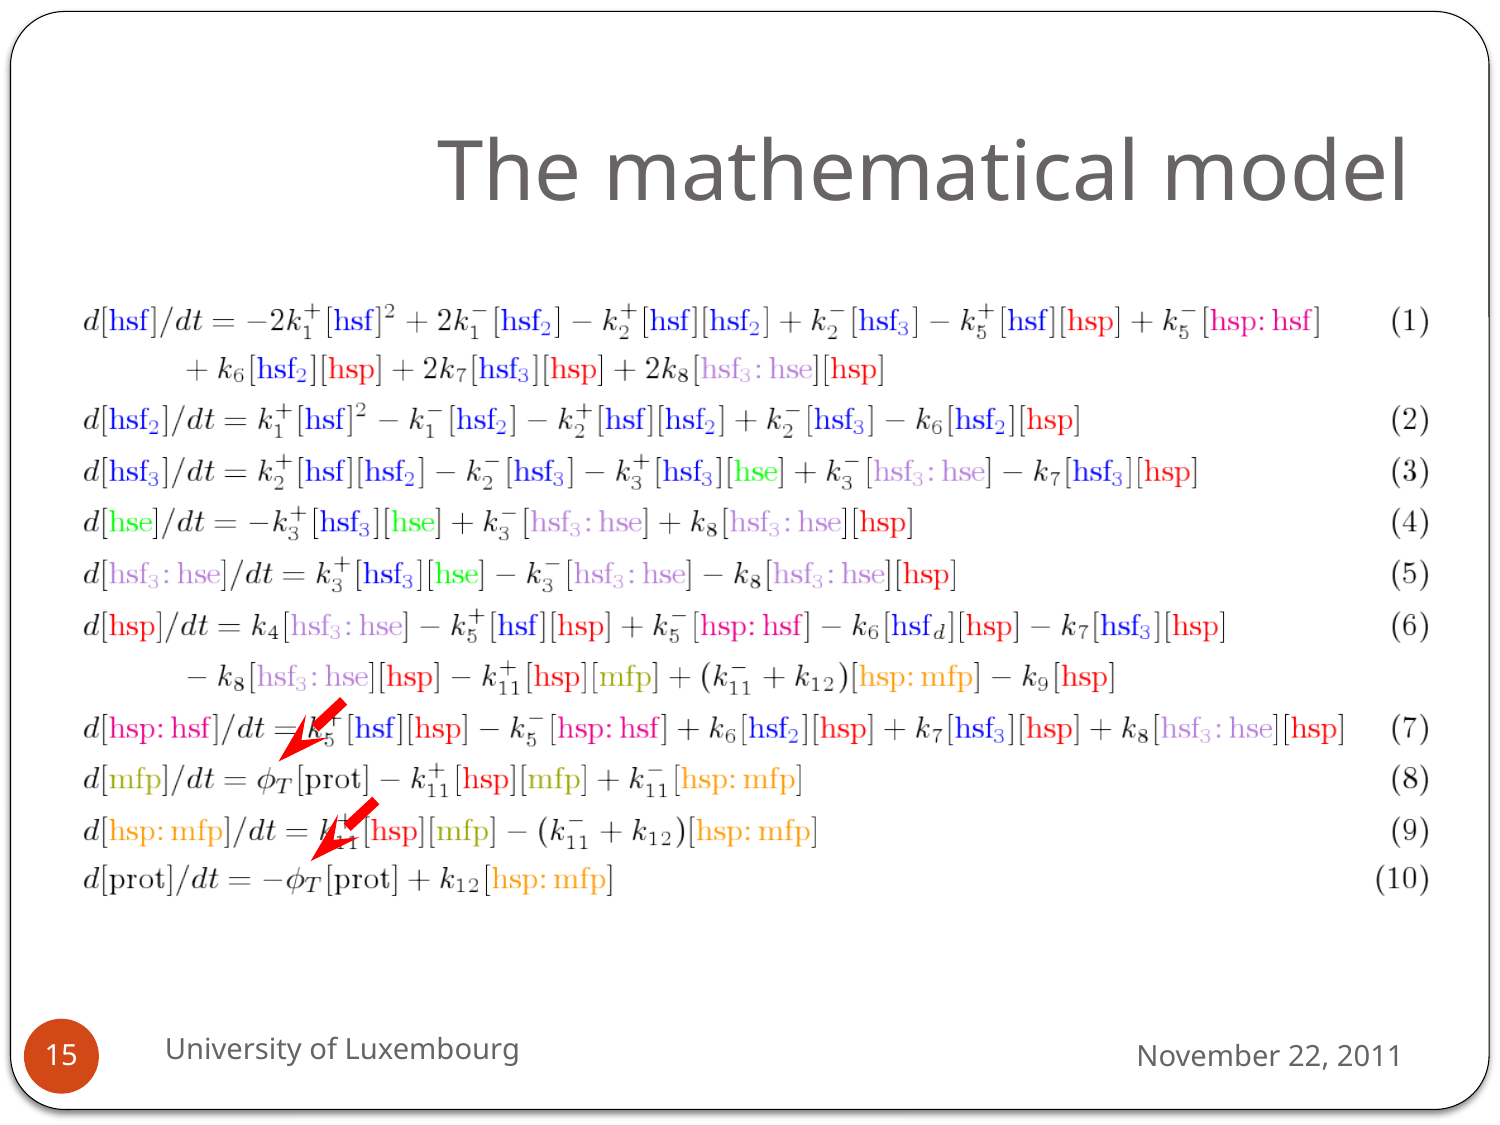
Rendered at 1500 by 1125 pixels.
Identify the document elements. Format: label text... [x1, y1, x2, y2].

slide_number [1012, 1015, 1419, 1094]
slide_number 15 [23, 1018, 99, 1094]
title The mathematical model [150, 45, 1425, 233]
picture [70, 290, 1438, 905]
footer University of Luxembourg [150, 1012, 800, 1088]
